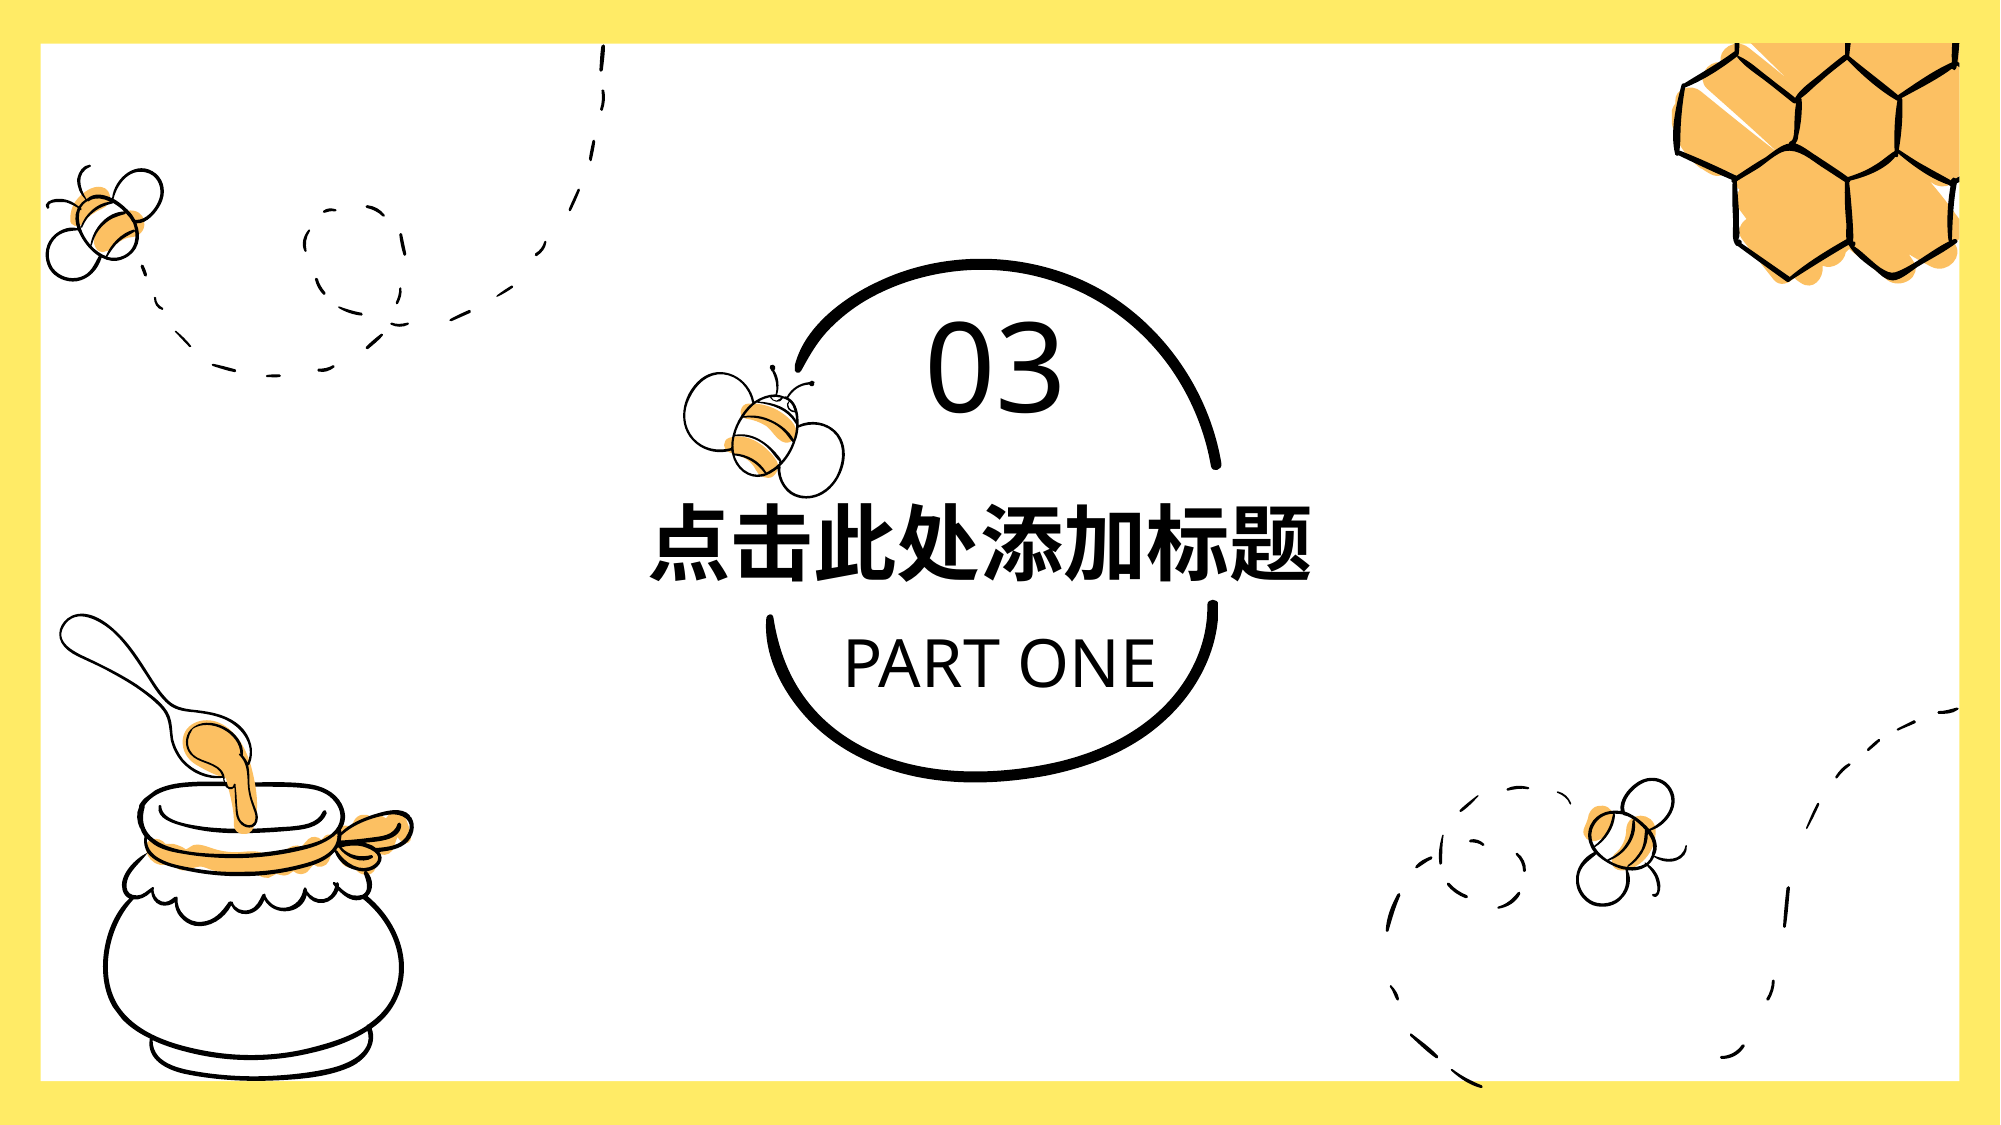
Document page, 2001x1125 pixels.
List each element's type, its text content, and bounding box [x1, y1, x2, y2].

text_box PART ONE [1218, 613, 1225, 709]
picture [1384, 706, 1960, 1088]
picture [765, 599, 1218, 783]
text_box 点击此处添加标题 [632, 483, 1385, 599]
picture [682, 257, 1223, 499]
picture [45, 43, 606, 378]
picture [1671, 43, 1960, 286]
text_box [58, 613, 444, 1089]
